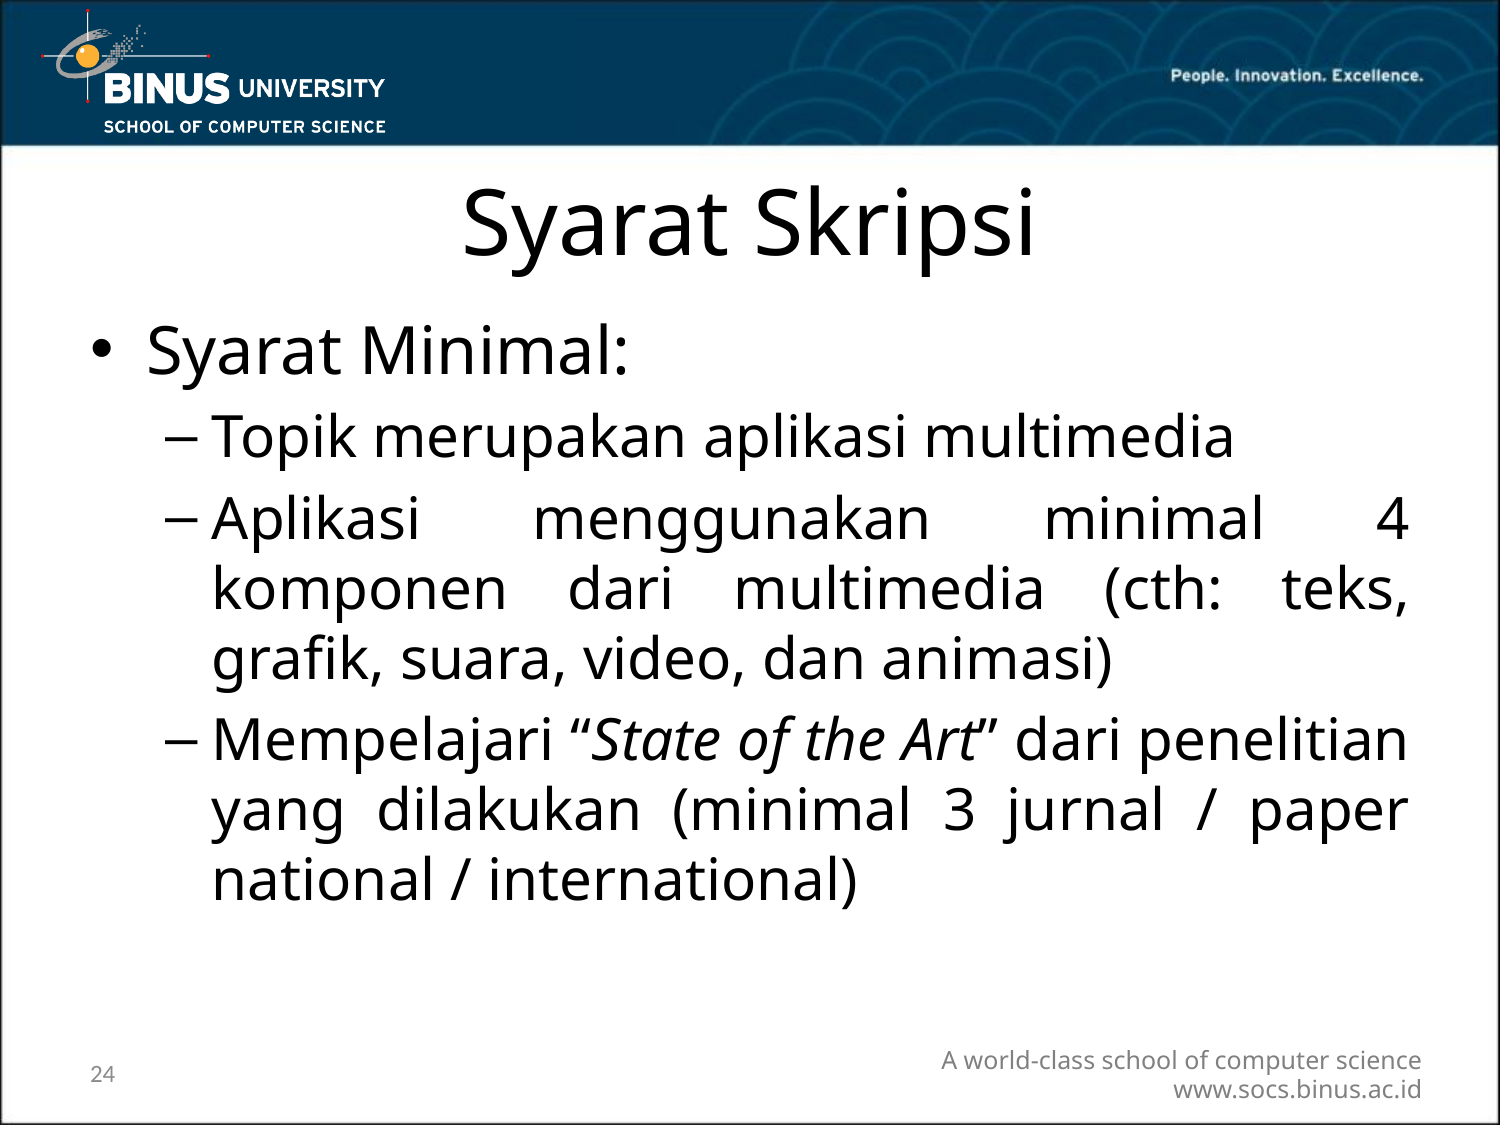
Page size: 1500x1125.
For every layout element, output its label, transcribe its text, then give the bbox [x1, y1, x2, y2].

title Syarat Skripsi [75, 149, 1425, 288]
slide_number 24 [75, 1042, 425, 1103]
list Syarat Minimal: Topik merupakan aplikasi multimedia Aplikasi menggunakan minimal 4 komponen dari multimedia (cth: teks, grafik, suara, video, dan animasi) Mempelajari “State of the Art” dari penelitian yang dilakukan (minimal 3 jurnal / paper national / international) [75, 299, 1425, 1005]
picture [0, 0, 1500, 1125]
